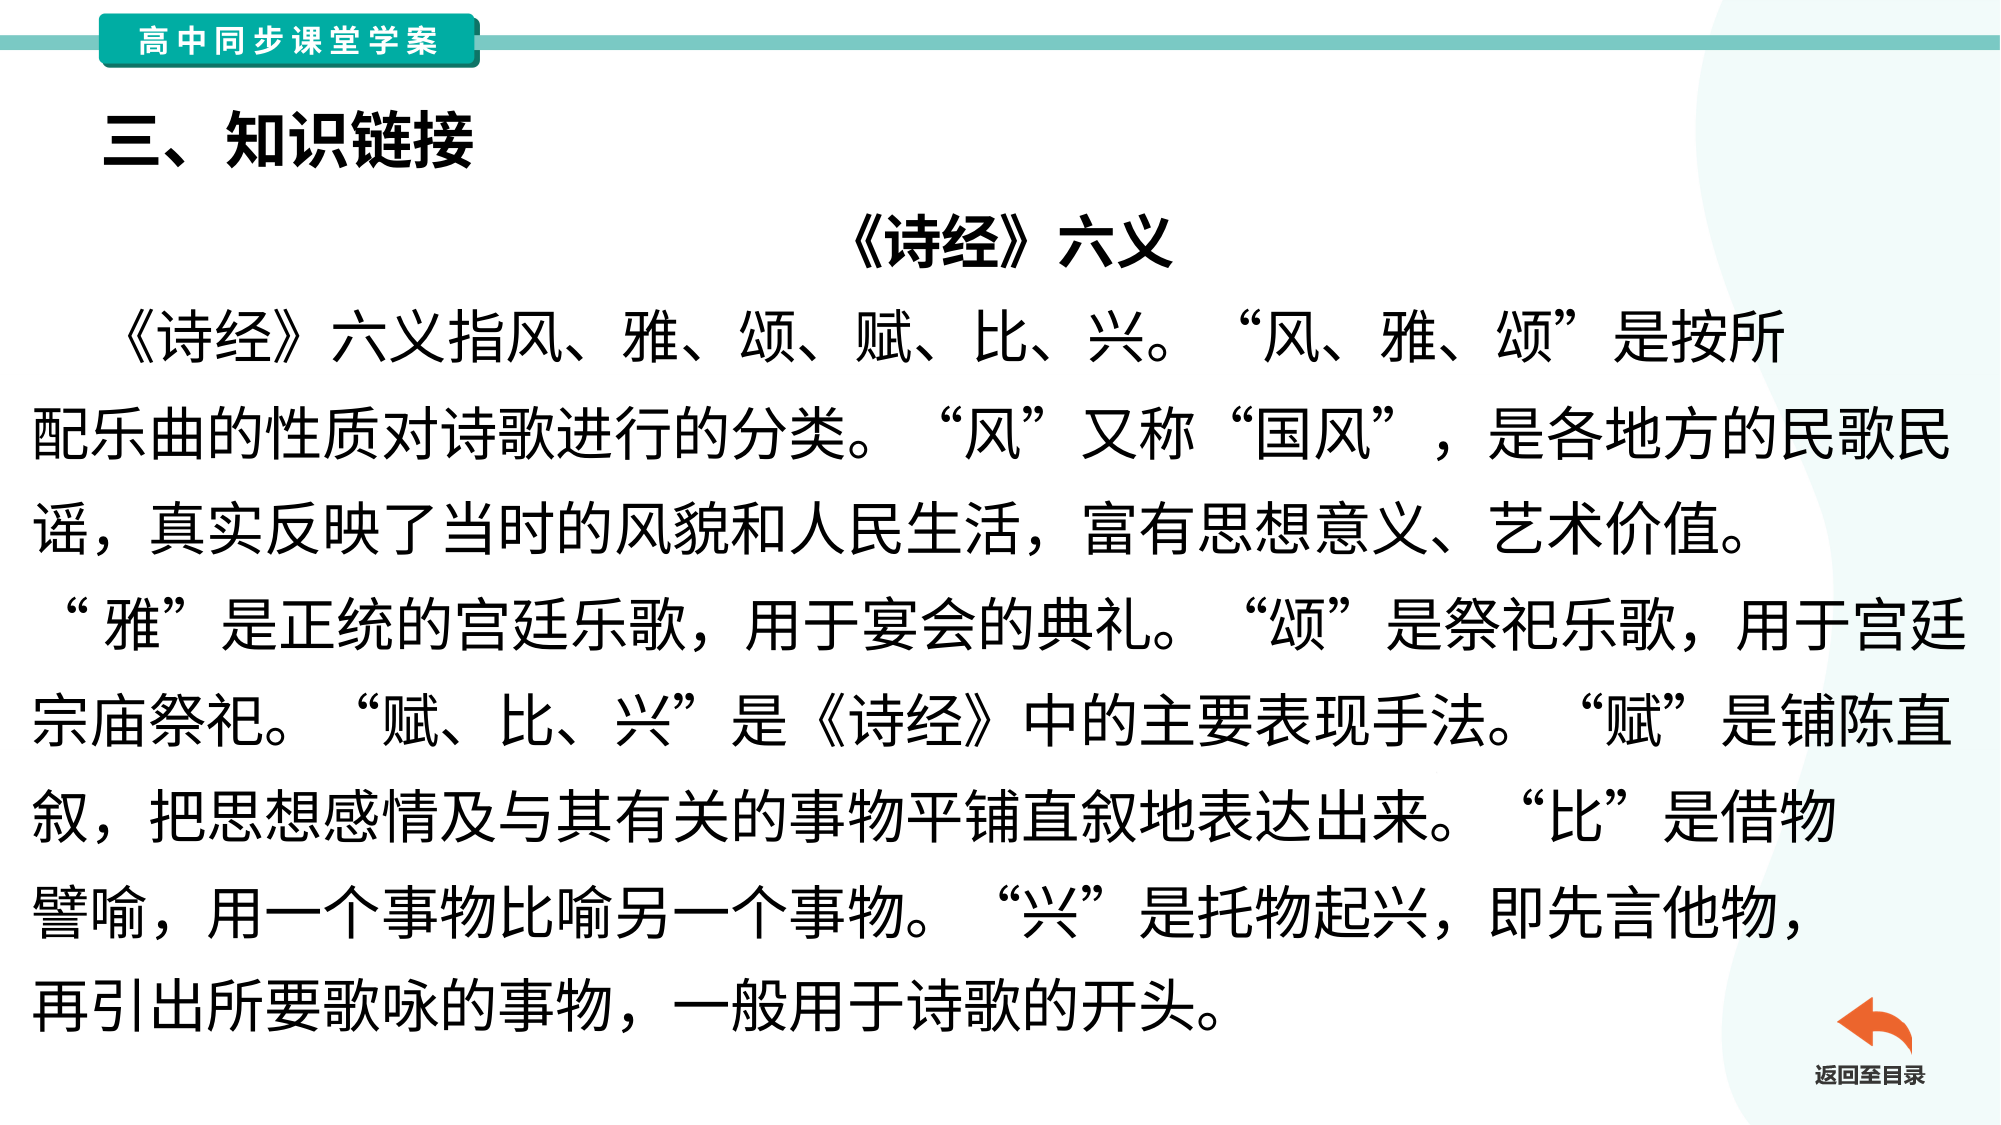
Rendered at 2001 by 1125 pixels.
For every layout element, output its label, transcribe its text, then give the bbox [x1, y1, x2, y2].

text_box 《诗经》六义 《诗经》六义指风、雅、颂、赋、比、兴。“风、雅、颂”是按所 配乐曲的性质对诗歌进行的分类。“风”又称“国风”，是各地方的民歌民 谣，真实反映了当时的风貌和人民生活，富有思想意义、艺术价值。 “雅”是正统的宫廷乐歌，用于宴会的典礼。“颂”是祭祀乐歌，用于宫廷 宗庙祭祀。“赋、比、兴”是《诗经》中的主要表现手法。“赋”是铺陈直 叙，把思想感情及与其有关的事物平铺直叙地表达出来。“比”是借物 譬喻，用一个事物比喻另一个事物。“兴”是托物起兴，即先言他物， 再引出所要歌咏的事物，一般用于诗歌的开头。 [100, 178, 1899, 1031]
picture [0, 0, 2000, 1125]
text_box 三、知识链接 [100, 76, 1899, 168]
